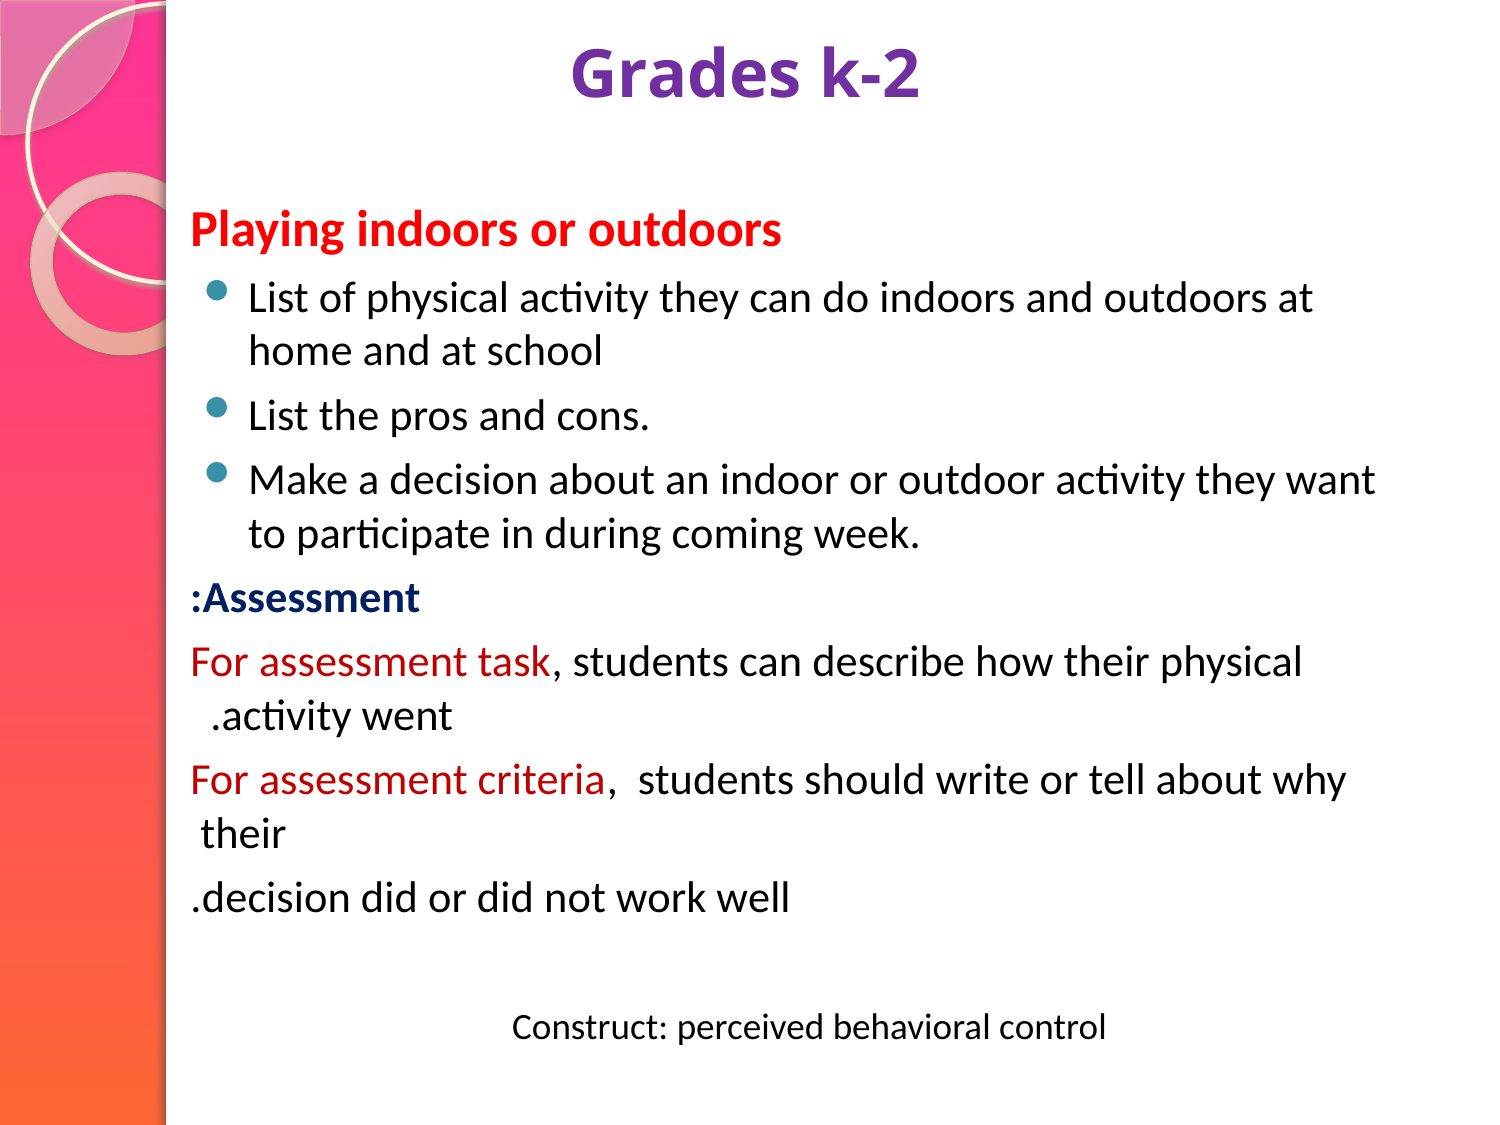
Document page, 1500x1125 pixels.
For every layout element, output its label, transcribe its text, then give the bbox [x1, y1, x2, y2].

title Grades k-2 [70, 0, 1421, 143]
list Playing indoors or outdoors List of physical activity they can do indoors and outdoors at home and at school List the pros and cons. Make a decision about an indoor or outdoor activity they want to participate in during coming week. Assessment: For assessment task, students can describe how their physical activity went. For assessment criteria, students should write or tell about why their decision did or did not work well. Construct: perceived behavioral control [175, 187, 1425, 1067]
